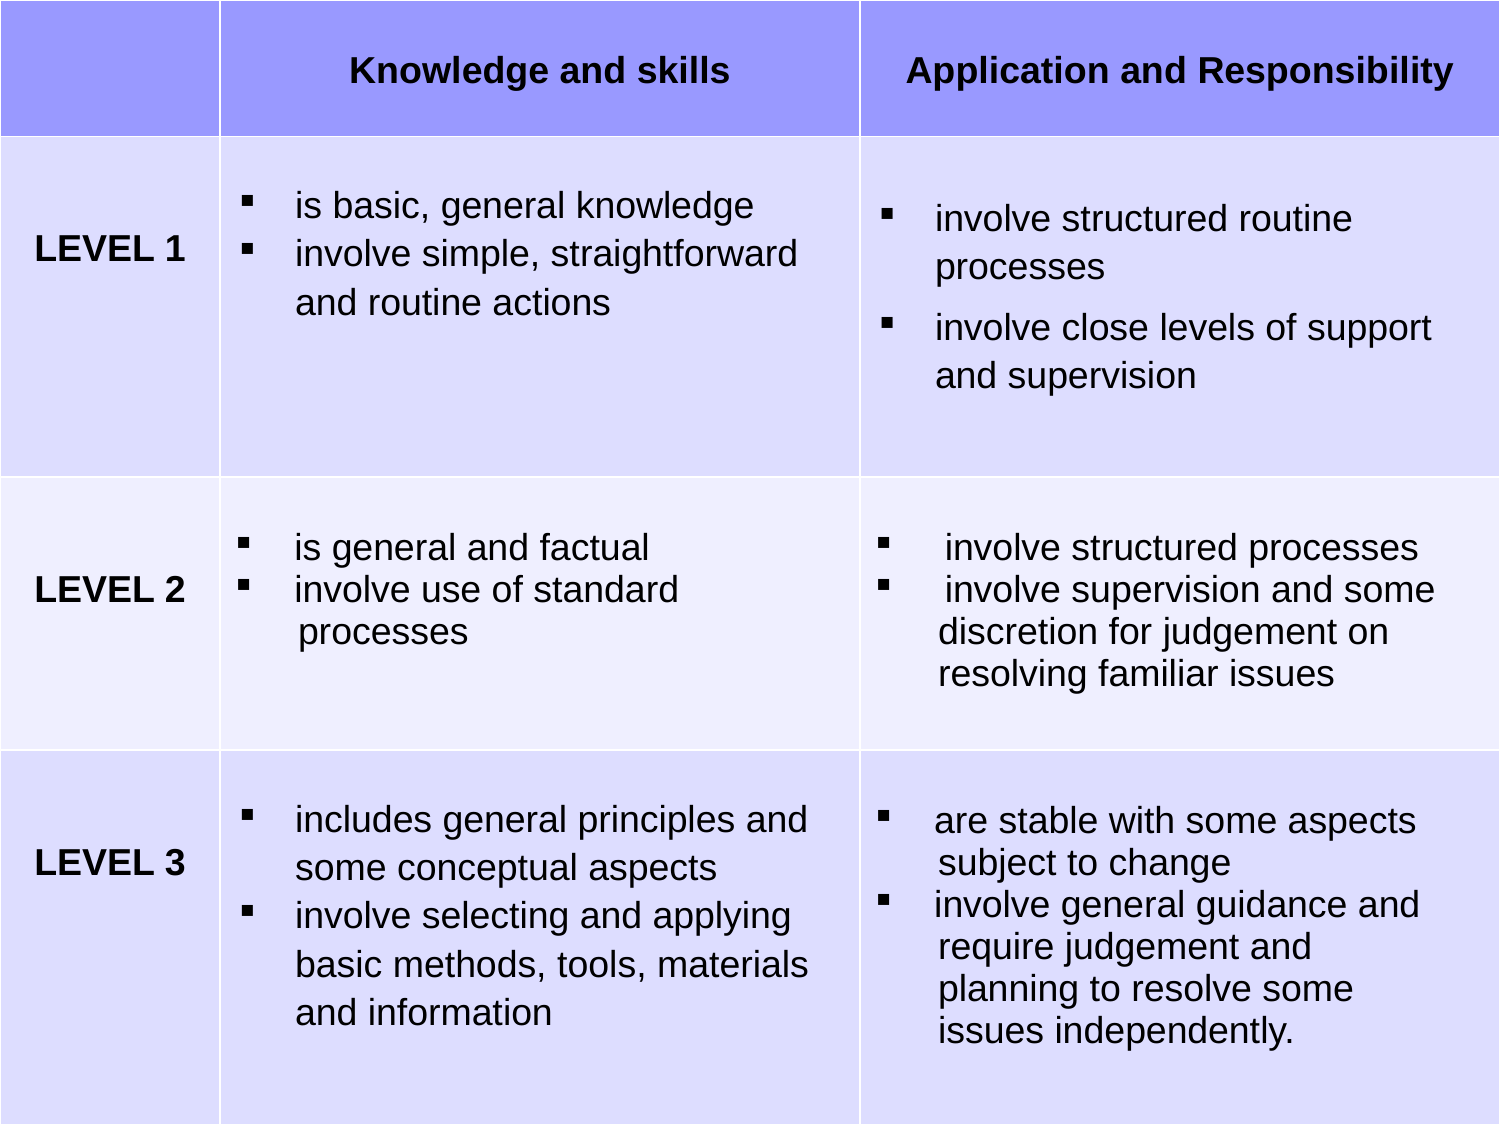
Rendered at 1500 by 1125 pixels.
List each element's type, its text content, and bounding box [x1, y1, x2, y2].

table_cell LEVEL 2 [1, 478, 219, 749]
table_cell LEVEL 1 [1, 137, 219, 476]
table_cell is basic, general knowledge involve simple, straightforward and routine actions [221, 137, 859, 476]
table_cell is general and factual involve use of standard processes [221, 478, 859, 749]
table_cell involve structured processes involve supervision and some discretion for judgement on resolving familiar issues [861, 478, 1499, 749]
table_header [1, 1, 219, 136]
table_cell LEVEL 3 [1, 751, 219, 1124]
table_cell are stable with some aspects subject to change involve general guidance and require judgement and planning to resolve some issues independently. [861, 751, 1499, 1124]
table_cell involve structured routine processes involve close levels of support and supervision [861, 137, 1499, 476]
table_cell includes general principles and some conceptual aspects involve selecting and applying basic methods, tools, materials and information [221, 751, 859, 1124]
table_header Knowledge and skills [221, 1, 859, 136]
table_header Application and Responsibility [861, 1, 1499, 136]
